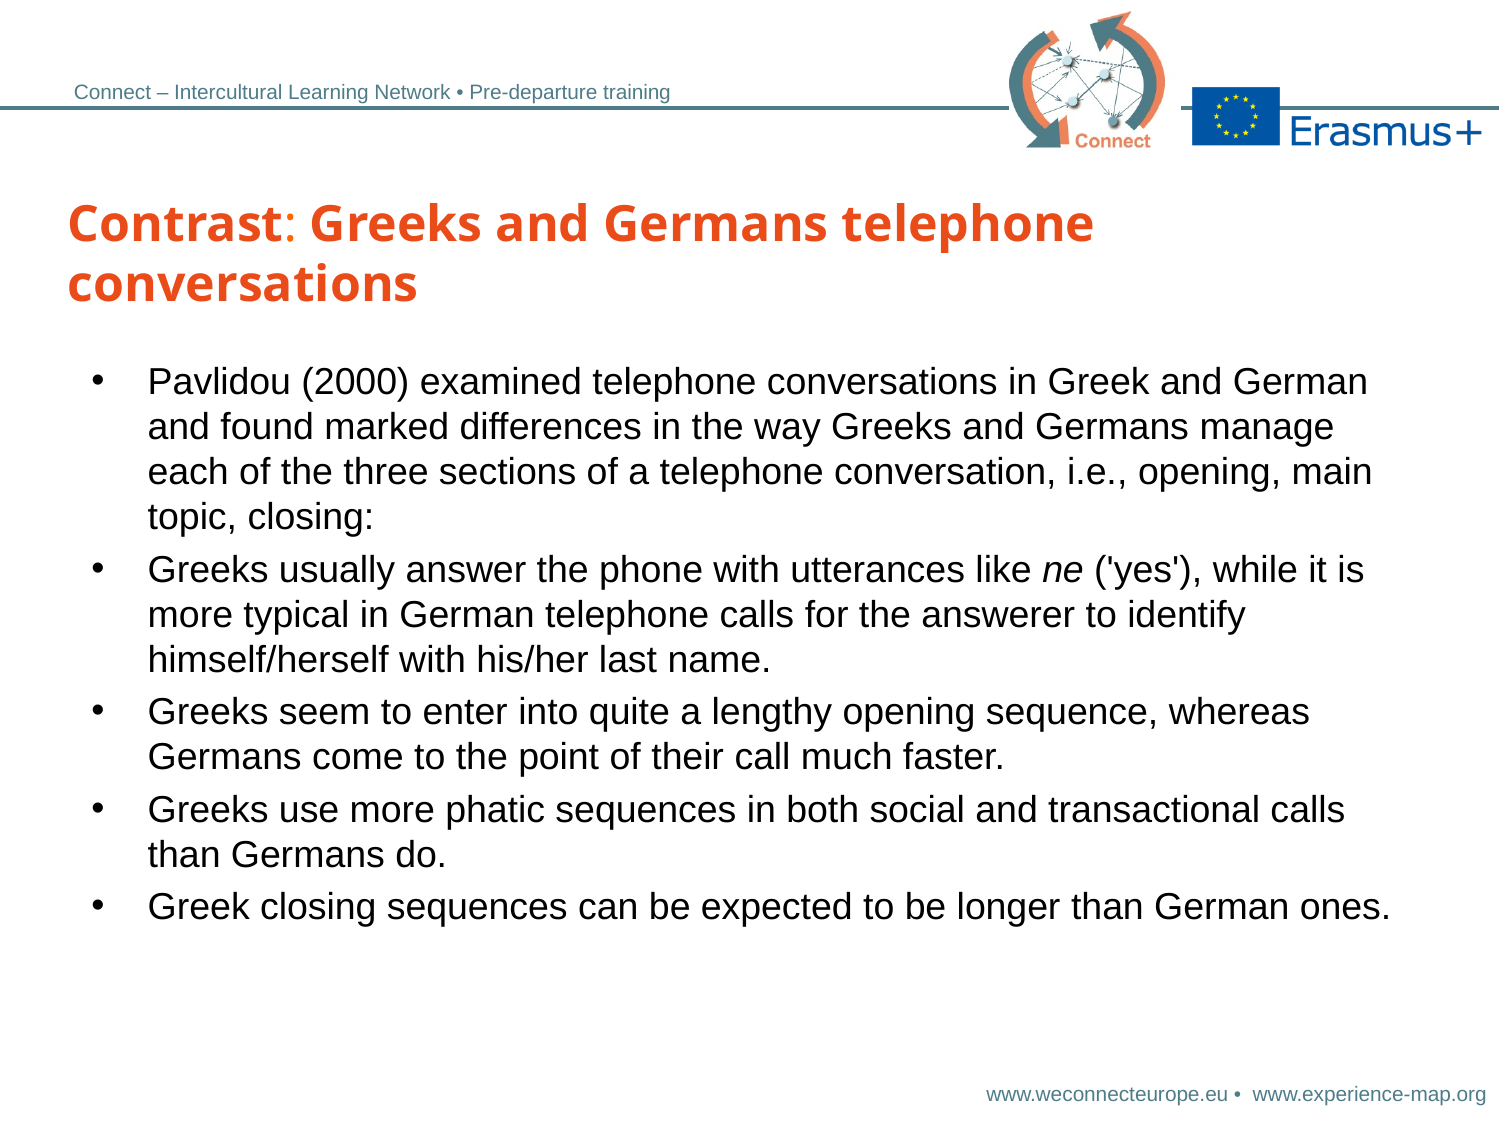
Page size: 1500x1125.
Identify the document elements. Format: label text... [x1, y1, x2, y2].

picture [1009, 11, 1498, 162]
title Contrast: Greeks and Germans telephone conversations [53, 184, 1315, 372]
list Pavlidou (2000) examined telephone conversations in Greek and German and found marked differences in the way Greeks and Germans manage each of the three sections of a telephone conversation, i.e., opening, main topic, closing: Greeks usually answer the phone with utterances like ne ('yes'), while it is more typical in German telephone calls for the answerer to identify himself/herself with his/her last name. Greeks seem to enter into quite a lengthy opening sequence, whereas Germans come to the point of their call much faster. Greeks use more phatic sequences in both social and transactional calls than Germans do. Greek closing sequences can be expected to be longer than German ones. [76, 349, 1427, 1093]
